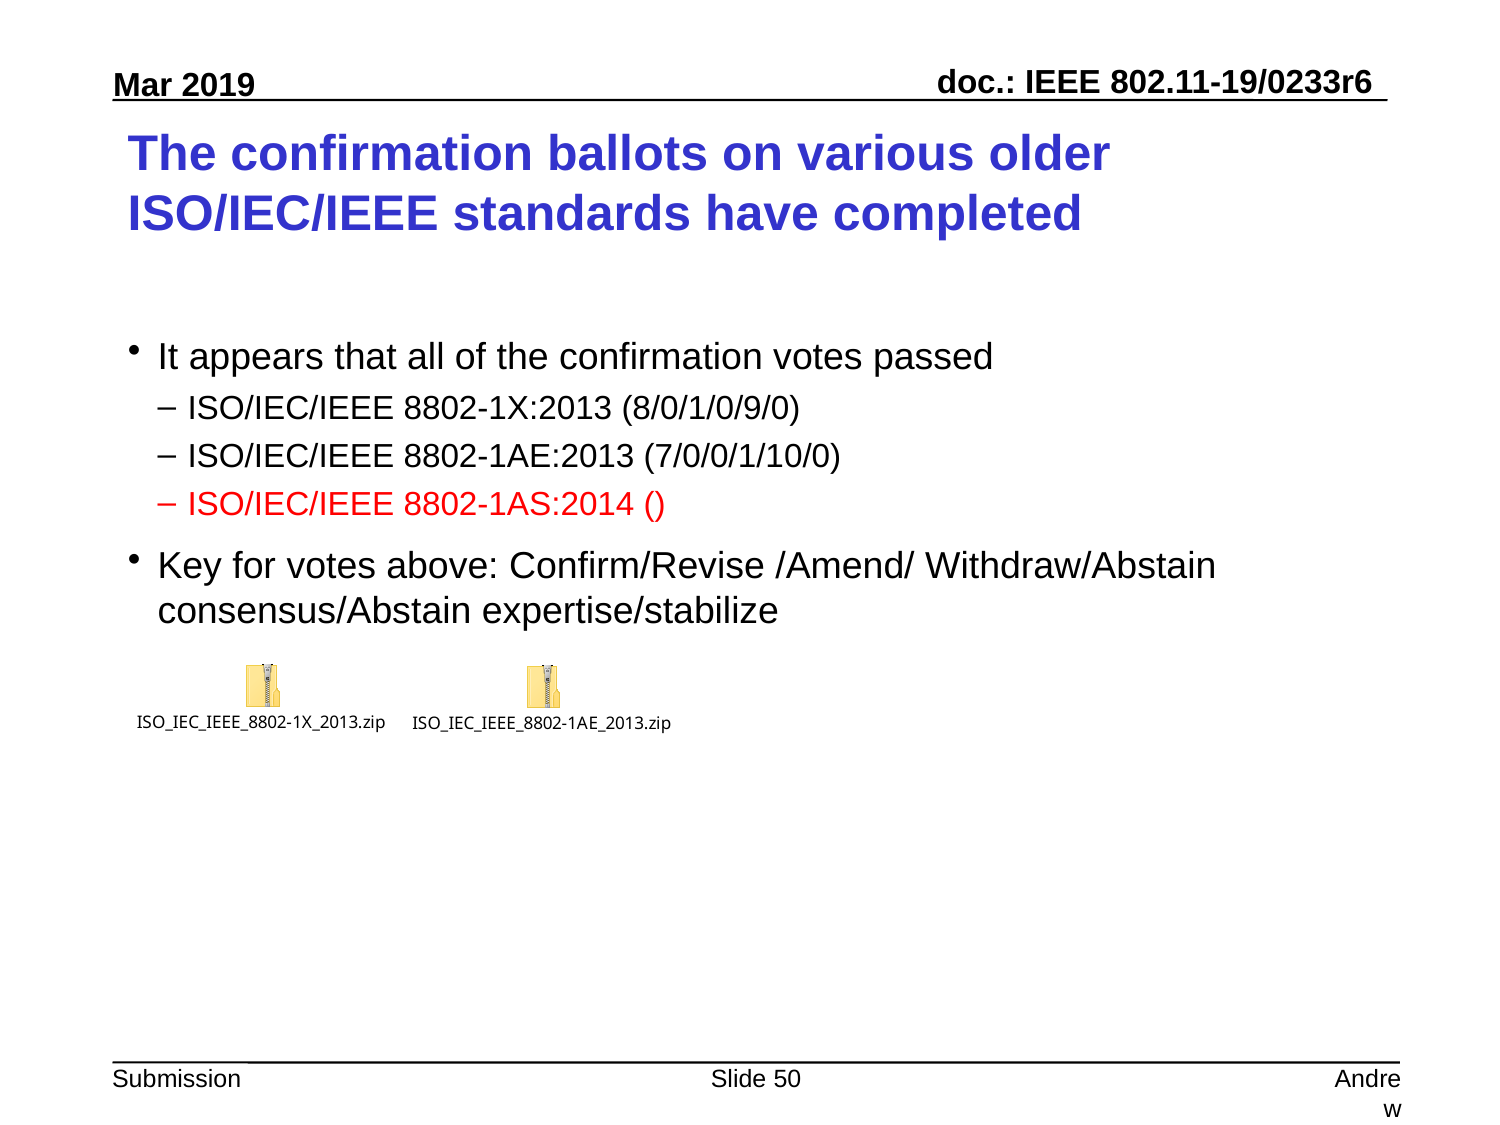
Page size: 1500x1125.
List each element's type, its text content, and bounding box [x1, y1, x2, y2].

title The confirmation ballots on various older ISO/IEC/IEEE standards have completed [112, 112, 1388, 288]
footer Andrew Myles, Cisco [1320, 1061, 1402, 1093]
list It appears that all of the confirmation votes passed ISO/IEC/IEEE 8802-1X:2013 (8/0/1/0/9/0) ISO/IEC/IEEE 8802-1AE:2013 (7/0/0/1/10/0) ISO/IEC/IEEE 8802-1AS:2014 () Key for votes above: Confirm/Revise /Amend/ Withdraw/Abstain consensus/Abstain expertise/stabilize [112, 324, 1388, 1000]
slide_number Slide 50 [709, 1061, 803, 1093]
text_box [412, 663, 697, 743]
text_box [112, 662, 410, 742]
